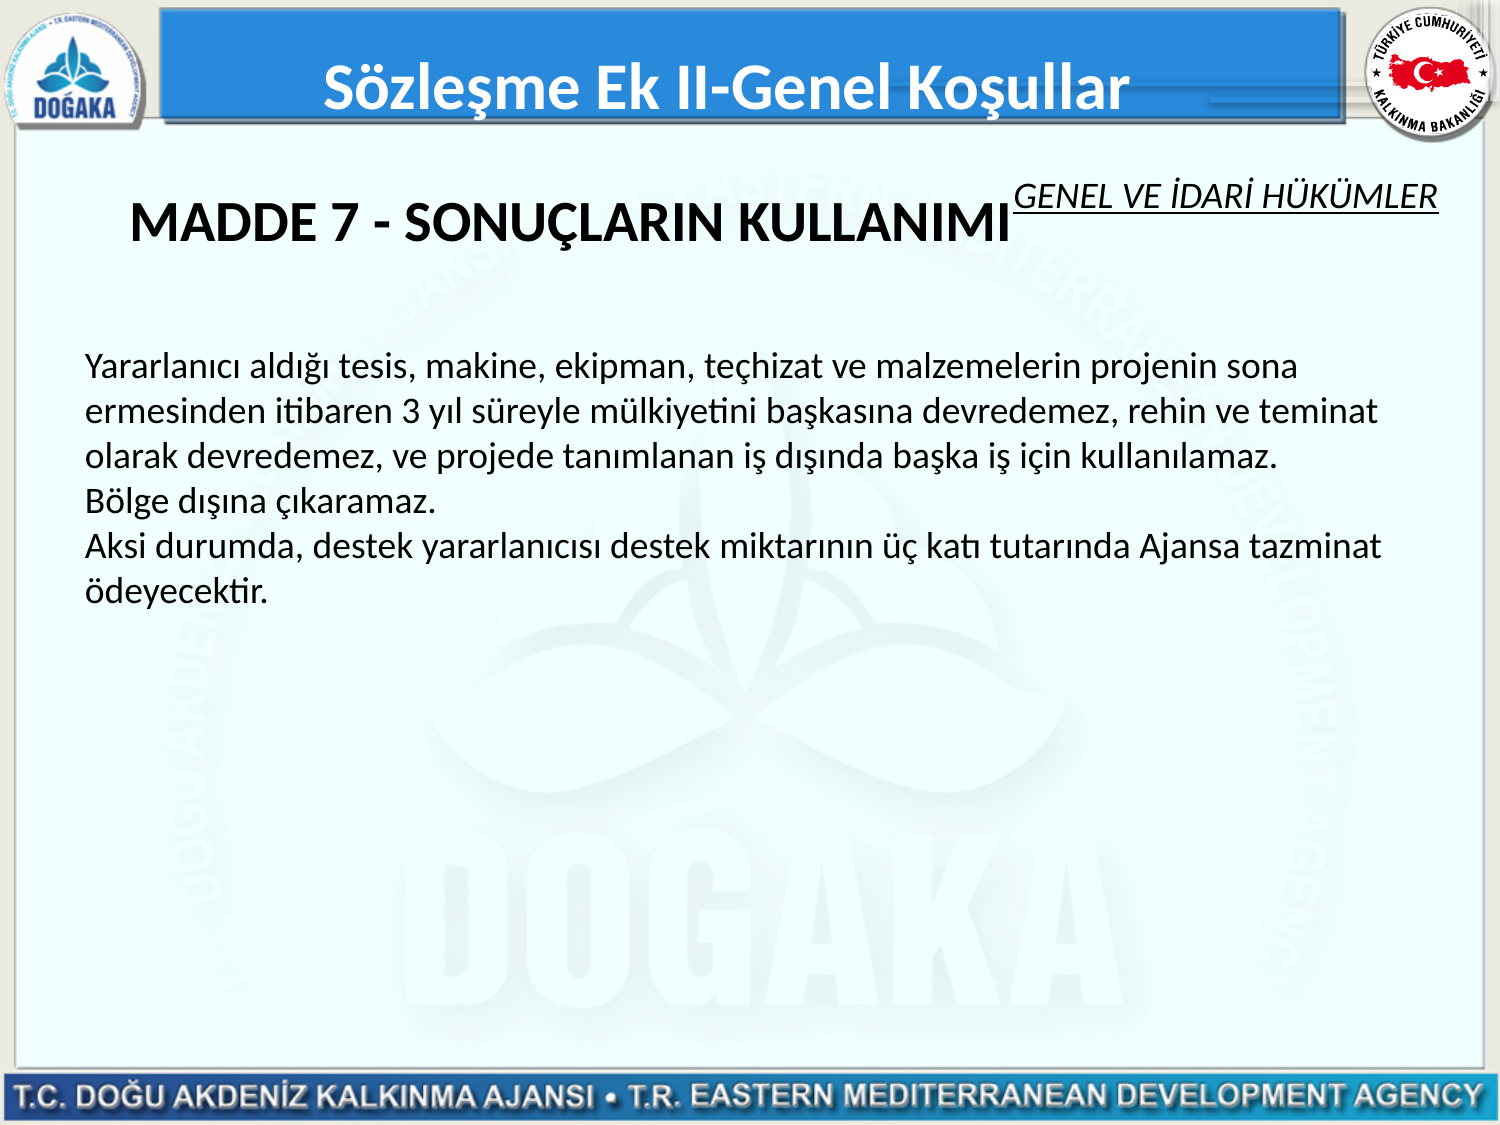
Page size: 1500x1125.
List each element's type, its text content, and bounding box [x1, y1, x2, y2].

text_box Sözleşme Ek II-Genel Koşullar [308, 35, 1147, 130]
title MADDE 7 - SONUÇLARIN KULLANIMI [114, 175, 1079, 333]
text_box Genel ve İdarİ hükümler [998, 163, 1454, 224]
picture [0, 0, 1500, 1125]
list Yararlanıcı aldığı tesis, makine, ekipman, teçhizat ve malzemelerin projenin sona ermesinden itibaren 3 yıl süreyle mülkiyetini başkasına devredemez, rehin ve teminat olarak devredemez, ve projede tanımlanan iş dışında başka iş için kullanılamaz. Bölge dışına çıkaramaz. Aksi durumda, destek yararlanıcısı destek miktarının üç katı tutarında Ajansa tazminat ödeyecektir. [70, 333, 1421, 1043]
